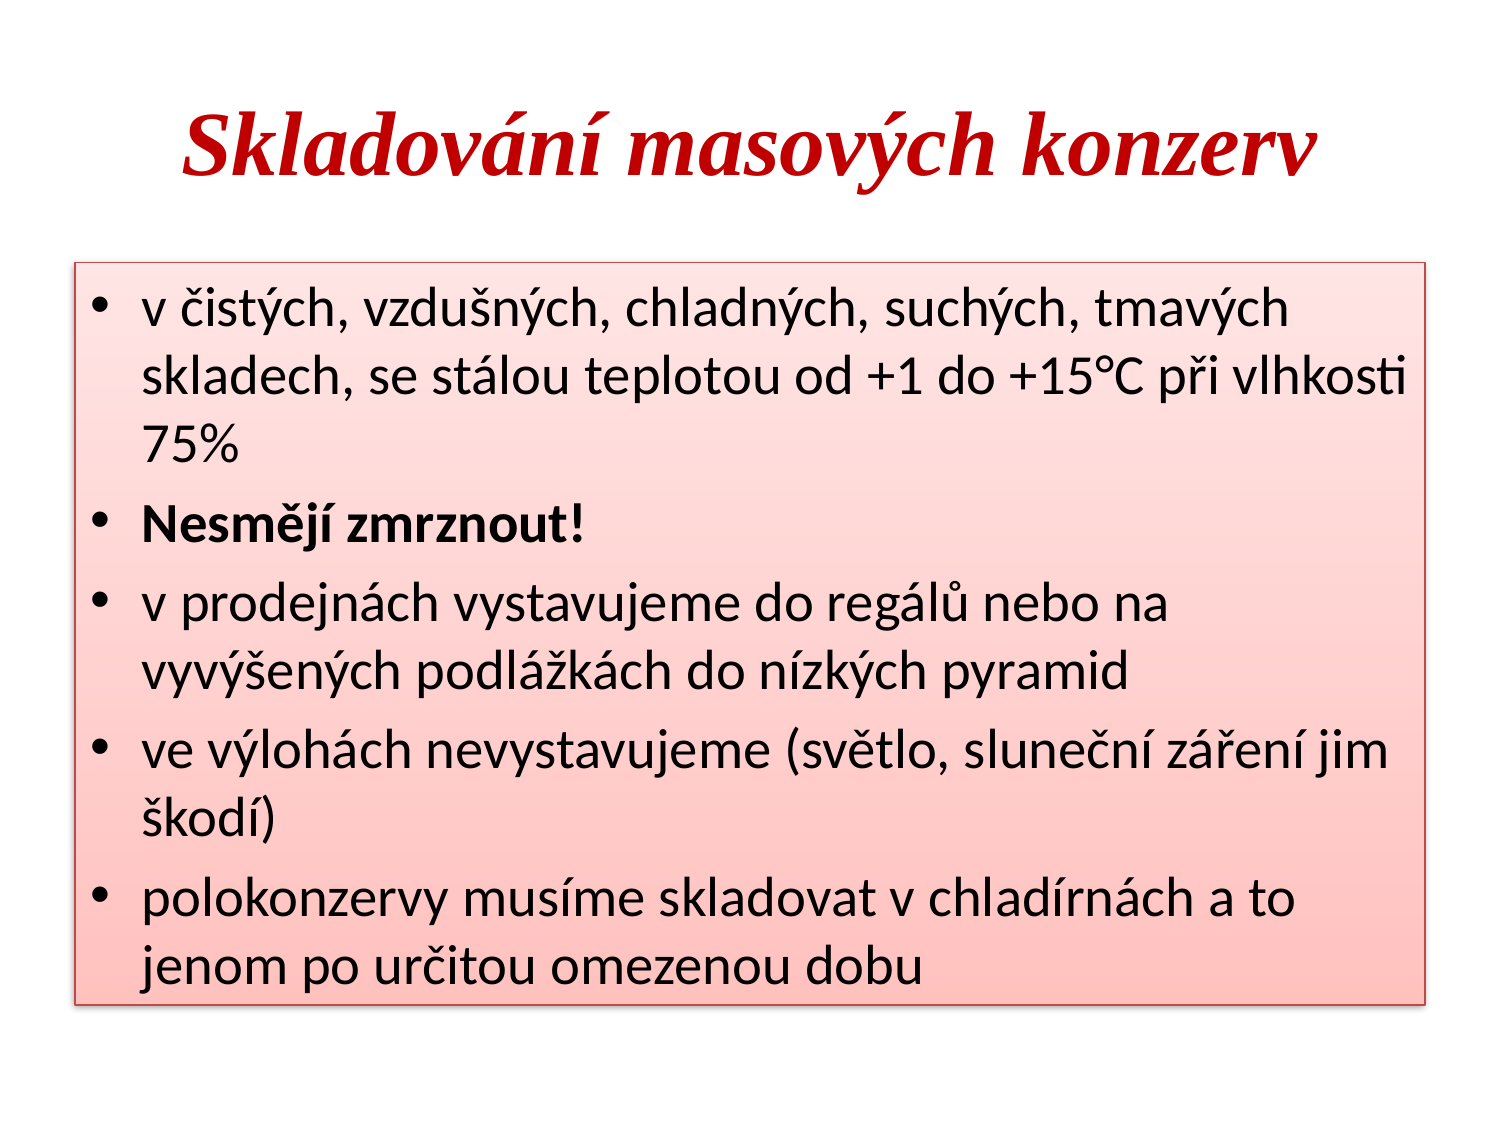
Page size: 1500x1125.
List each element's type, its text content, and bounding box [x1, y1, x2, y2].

list v čistých, vzdušných, chladných, suchých, tmavých skladech, se stálou teplotou od +1 do +15°C při vlhkosti 75% Nesmějí zmrznout! v prodejnách vystavujeme do regálů nebo na vyvýšených podlážkách do nízkých pyramid ve výlohách nevystavujeme (světlo, sluneční záření jim škodí) polokonzervy musíme skladovat v chladírnách a to jenom po určitou omezenou dobu [74, 262, 1426, 1006]
title Skladování masových konzerv [75, 45, 1425, 233]
